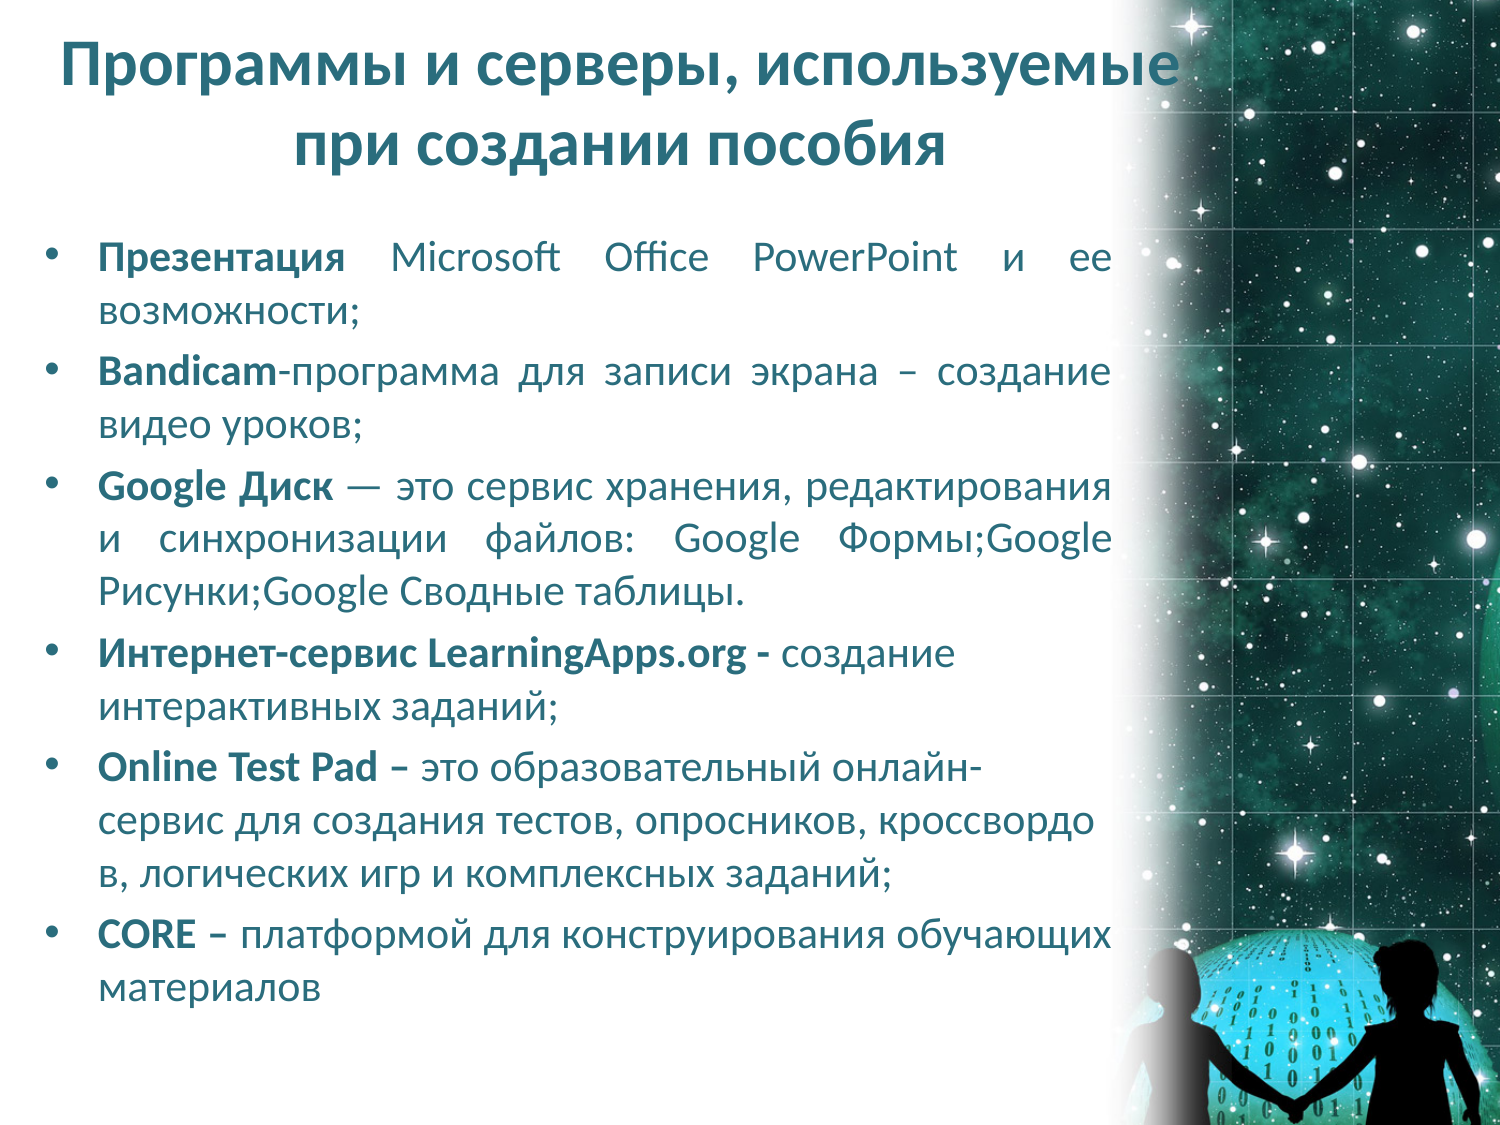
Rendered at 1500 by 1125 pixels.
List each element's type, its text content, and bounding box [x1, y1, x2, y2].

list Презентация Microsoft Office PowerPoint и ее возможности; Bandicam-программа для записи экрана – создание видео уроков; Google Диск — это сервис хранения, редактирования и синхронизации файлов: Google Формы;Google Рисунки;Google Сводные таблицы. Интернет-сервис LearningApps.org - создание интерактивных заданий; Online Test Pad – это образовательный онлайн-сервис для создания тестов, опросников, кроссвордов, логических игр и комплексных заданий; CORE – платформой для конструирования обучающих материалов [29, 219, 1128, 1024]
picture [0, 0, 1500, 1125]
title Программы и серверы, используемые при создании пособия [0, 10, 1243, 188]
